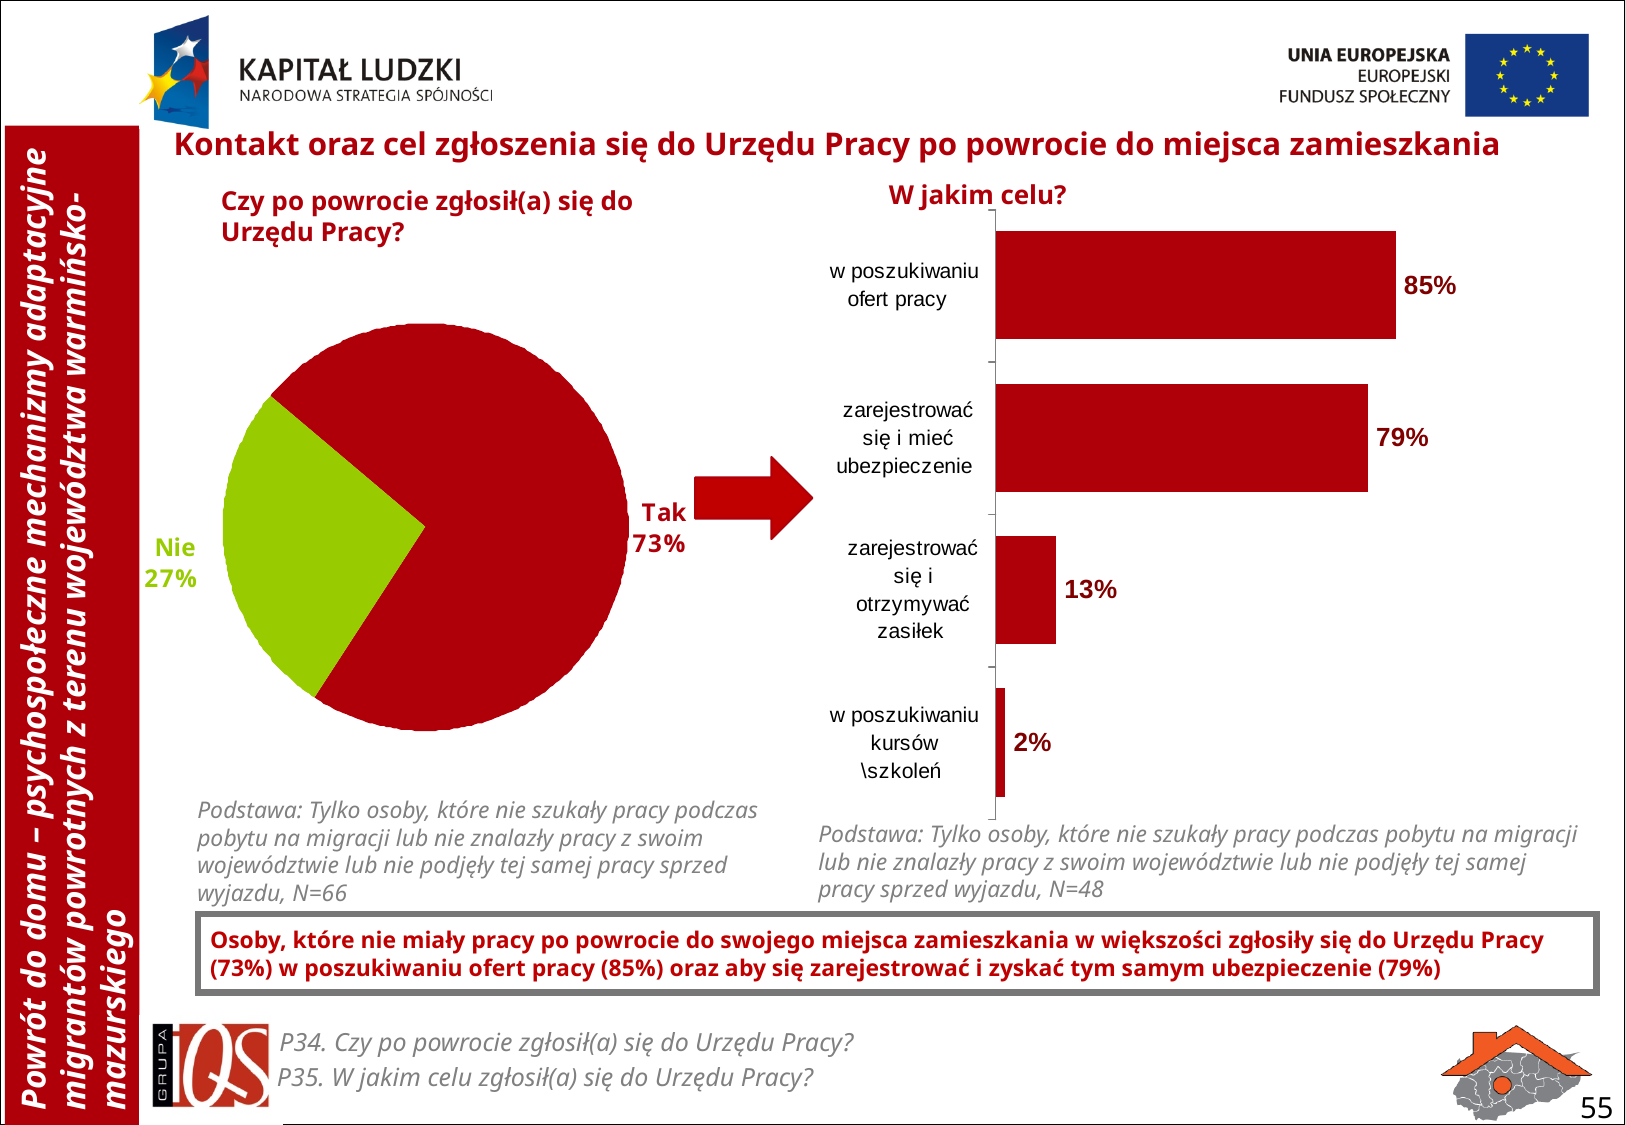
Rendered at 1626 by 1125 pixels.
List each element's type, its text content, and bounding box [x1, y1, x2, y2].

text_box Podstawa: Tylko osoby, które nie szukały pracy podczas pobytu na migracji lub nie znalazły pracy z swoim województwie lub nie podjęły tej samej pracy sprzed wyjazdu, N=66 [191, 802, 766, 906]
text_box Kontakt oraz cel zgłoszenia się do Urzędu Pracy po powrocie do miejsca zamieszkania [167, 123, 1625, 162]
picture [1250, 7, 1617, 123]
text_box W jakim celu? [882, 178, 1504, 199]
picture [139, 1015, 283, 1125]
picture [139, 15, 492, 129]
text_box P34. Czy po powrocie zgłosił(a) się do Urzędu Pracy? [273, 1026, 1446, 1057]
picture [1438, 1023, 1594, 1082]
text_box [106, 297, 725, 795]
text_box Osoby, które nie miały pracy po powrocie do swojego miejsca zamieszkania w większości zgłosiły się do Urzędu Pracy (73%) w poszukiwaniu ofert pracy (85%) oraz aby się zarejestrować i zyskać tym samym ubezpieczenie (79%) [198, 913, 1597, 993]
slide_number 55 [1249, 1082, 1625, 1125]
text_box P35. W jakim celu zgłosił(a) się do Urzędu Pracy? [271, 1061, 1443, 1092]
text_box Czy po powrocie zgłosił(a) się do Urzędu Pracy? [214, 184, 694, 247]
text_box Podstawa: Tylko osoby, które nie szukały pracy podczas pobytu na migracji lub nie znalazły pracy z swoim województwie lub nie podjęły tej samej pracy sprzed wyjazdu, N=48 [812, 842, 1586, 903]
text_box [730, 201, 1585, 837]
